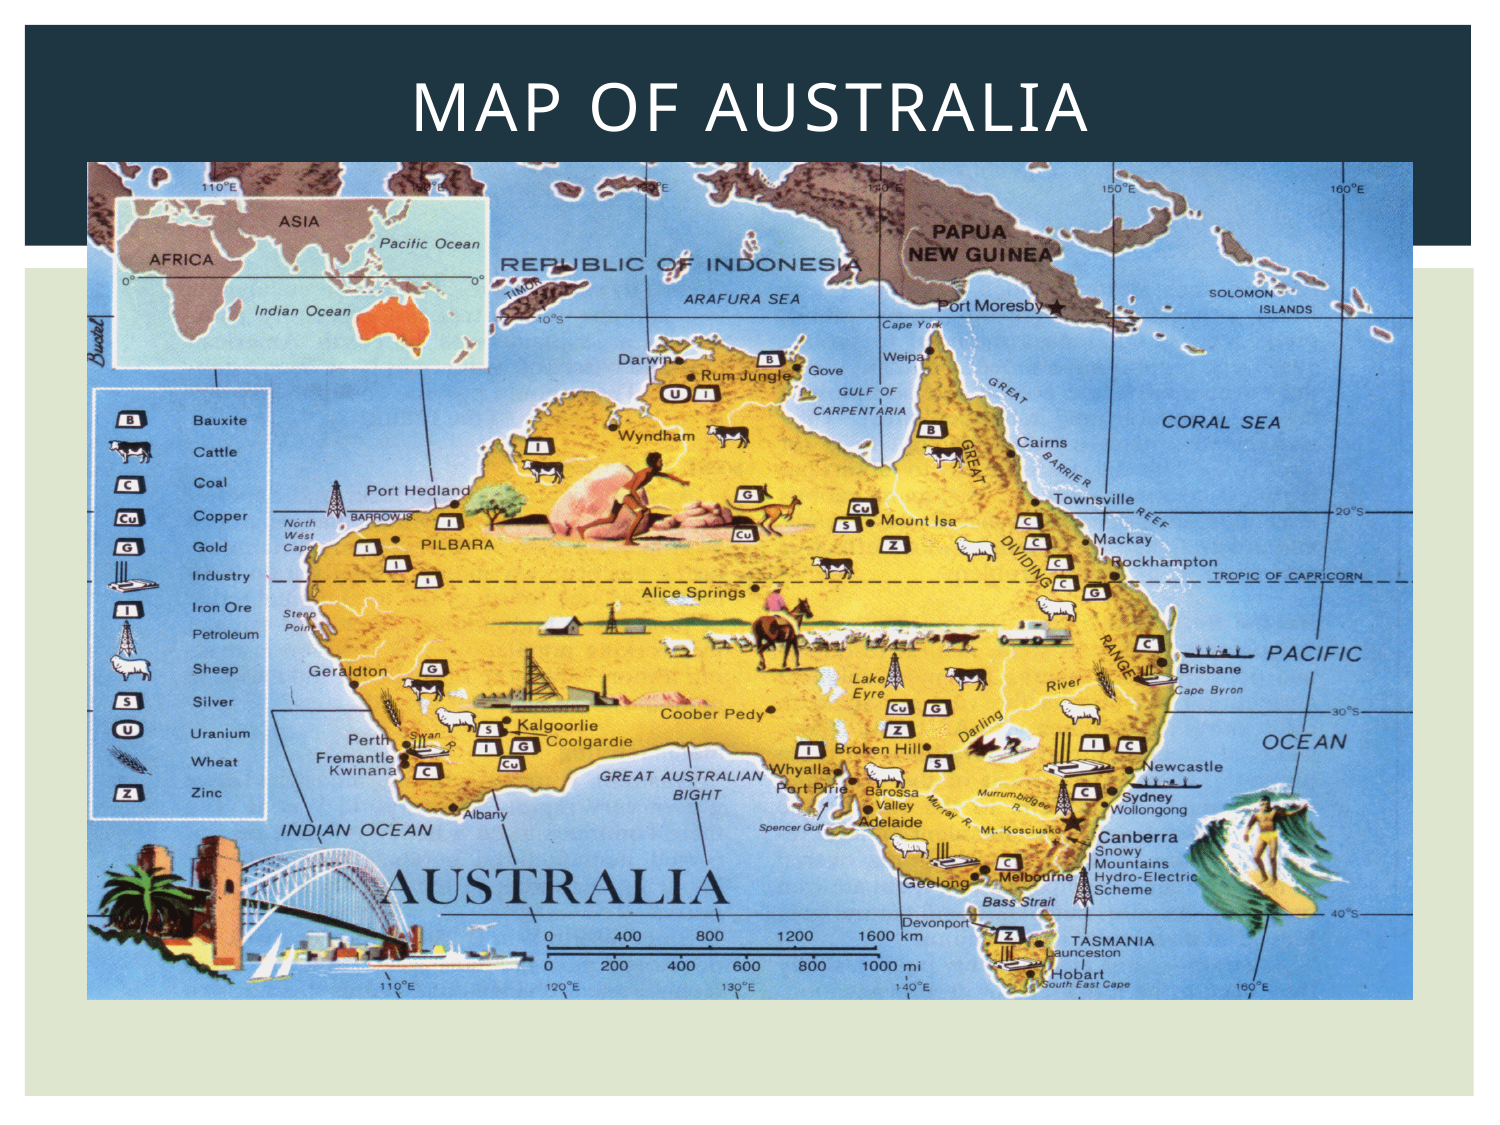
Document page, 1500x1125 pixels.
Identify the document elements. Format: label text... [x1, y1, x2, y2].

picture [87, 162, 1413, 1001]
title Map Of Australia [75, 11, 1425, 199]
